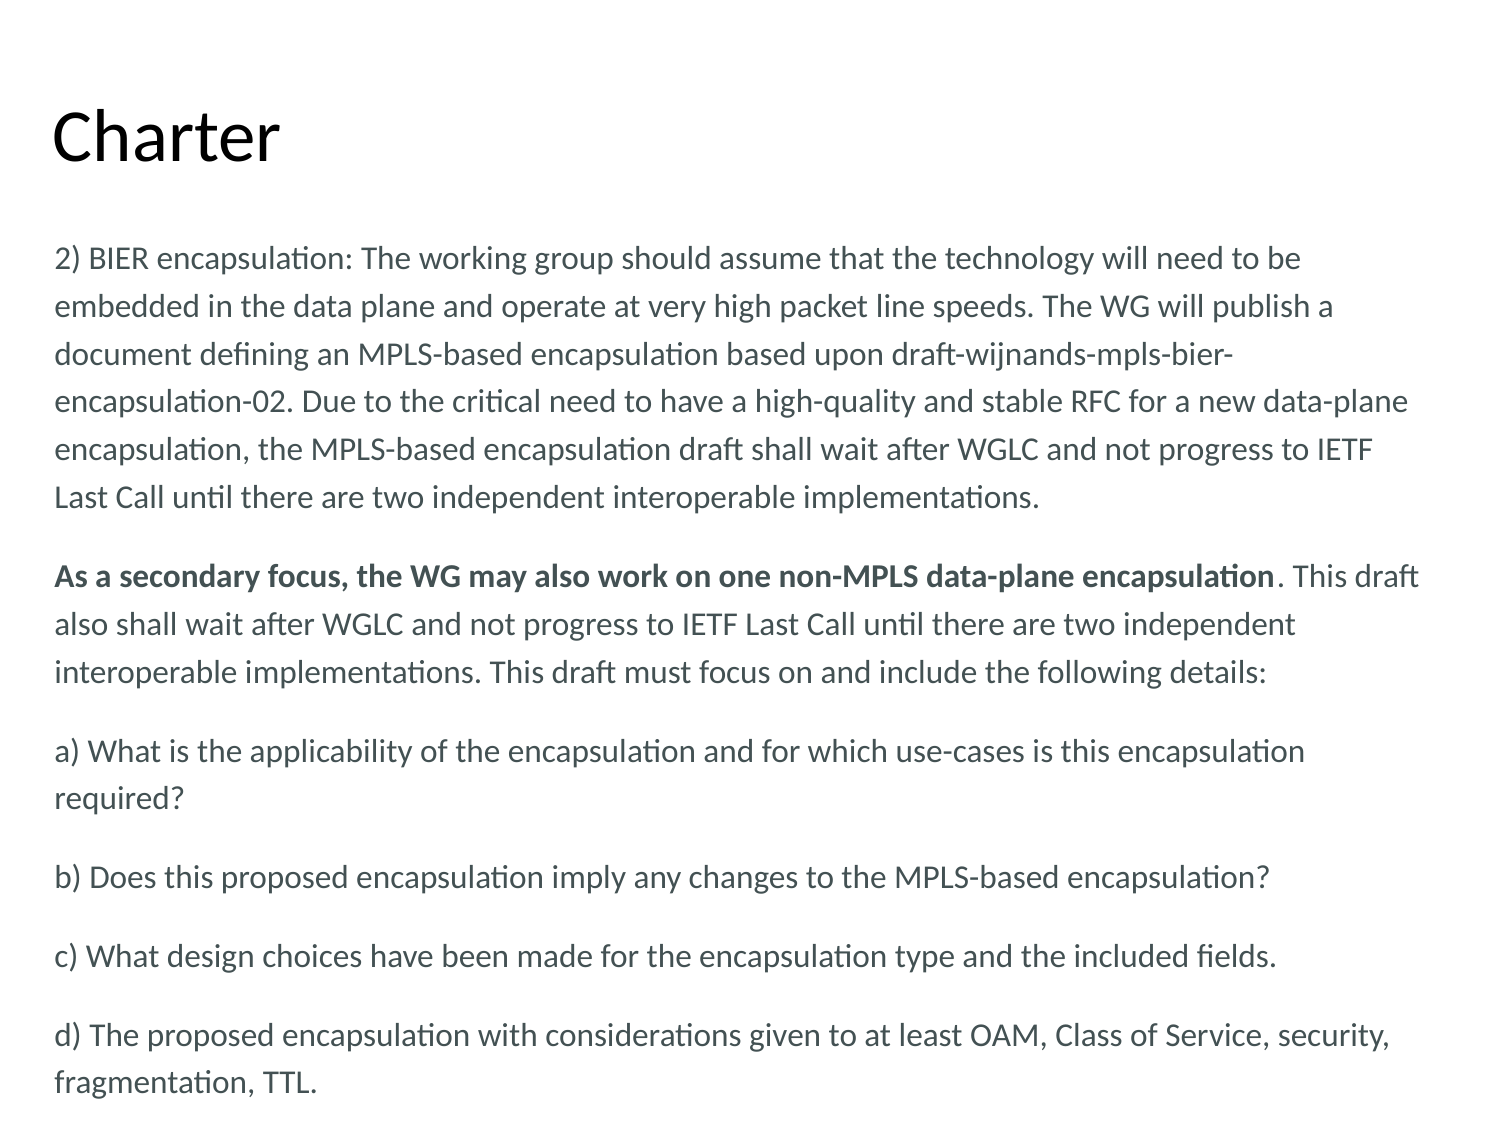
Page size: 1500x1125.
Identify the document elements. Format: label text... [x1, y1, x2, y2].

list 2) BIER encapsulation: The working group should assume that the technology will need to be embedded in the data plane and operate at very high packet line speeds. The WG will publish a document defining an MPLS-based encapsulation based upon draft-wijnands-mpls-bier-encapsulation-02. Due to the critical need to have a high-quality and stable RFC for a new data-plane encapsulation, the MPLS-based encapsulation draft shall wait after WGLC and not progress to IETF Last Call until there are two independent interoperable implementations. As a secondary focus, the WG may also work on one non-MPLS data-plane encapsulation. This draft also shall wait after WGLC and not progress to IETF Last Call until there are two independent interoperable implementations. This draft must focus on and include the following details: a) What is the applicability of the encapsulation and for which use-cases is this encapsulation required? b) Does this proposed encapsulation imply any changes to the MPLS-based encapsulation? c) What design choices have been made for the encapsulation type and the included fields. d) The proposed encapsulation with considerations given to at least OAM, Class of Service, security, fragmentation, TTL. [39, 220, 1447, 1035]
title Charter [37, 70, 1447, 209]
